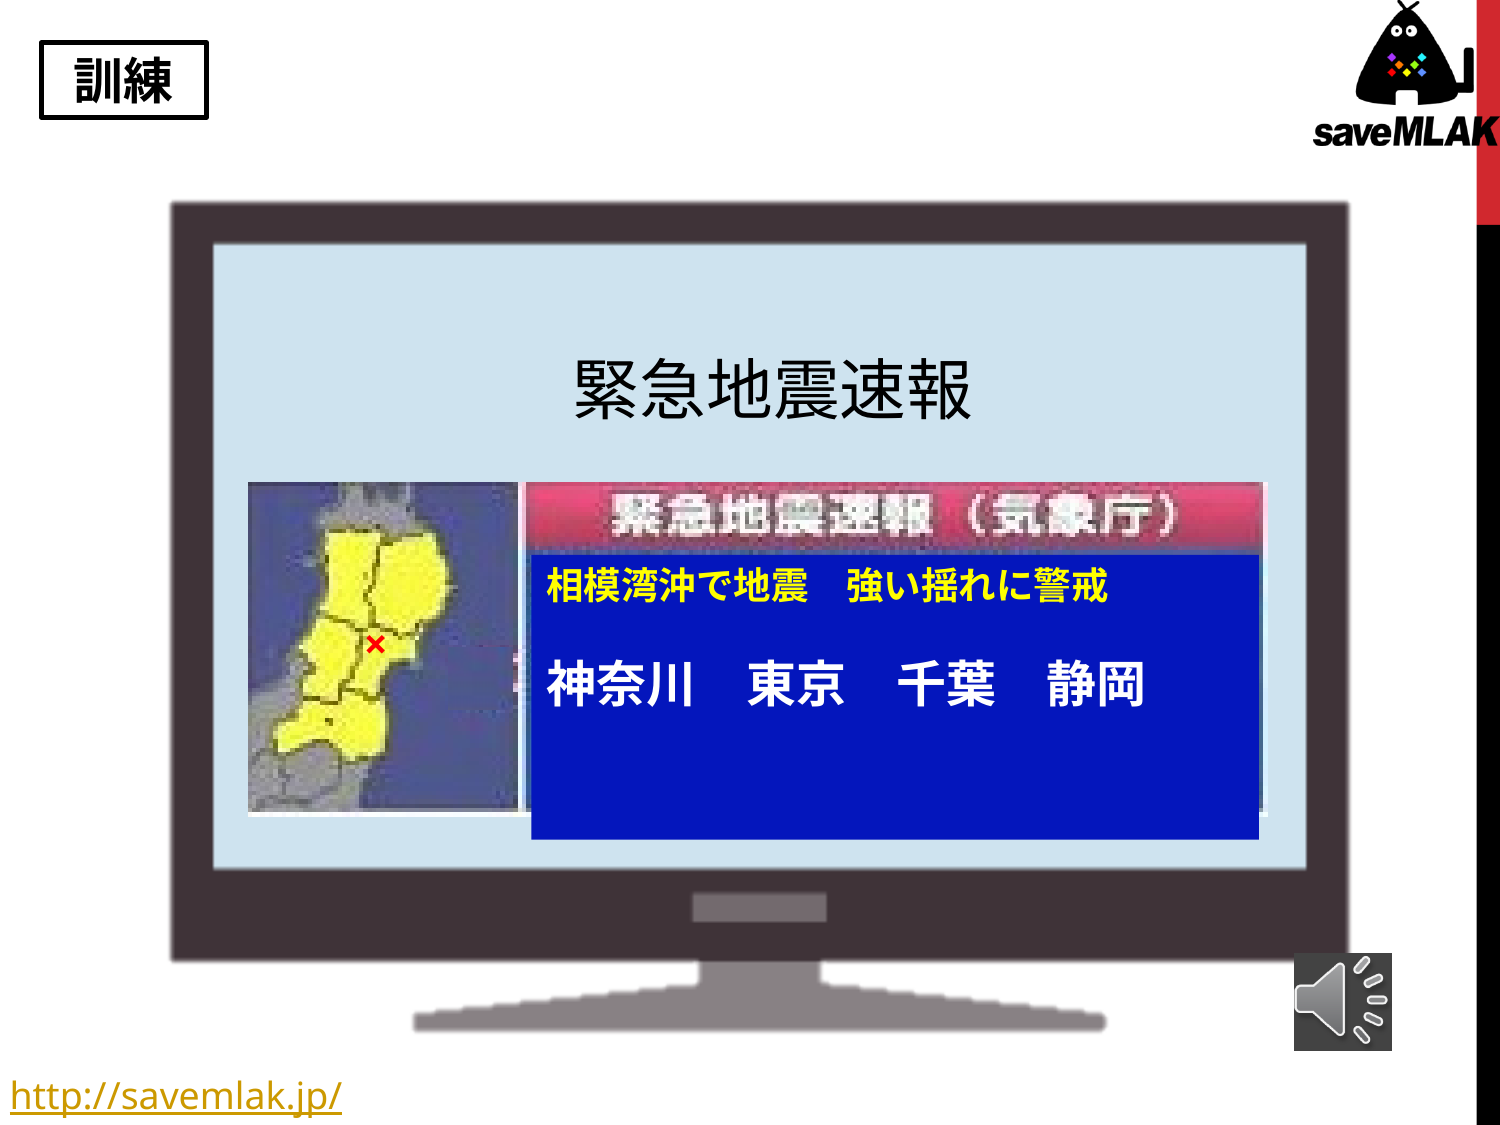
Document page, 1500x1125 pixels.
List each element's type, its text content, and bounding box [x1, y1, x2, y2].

text_box http://savemlak.jp/ [0, 1064, 358, 1125]
picture [77, 0, 1500, 1077]
text_box 訓練 [41, 42, 207, 118]
